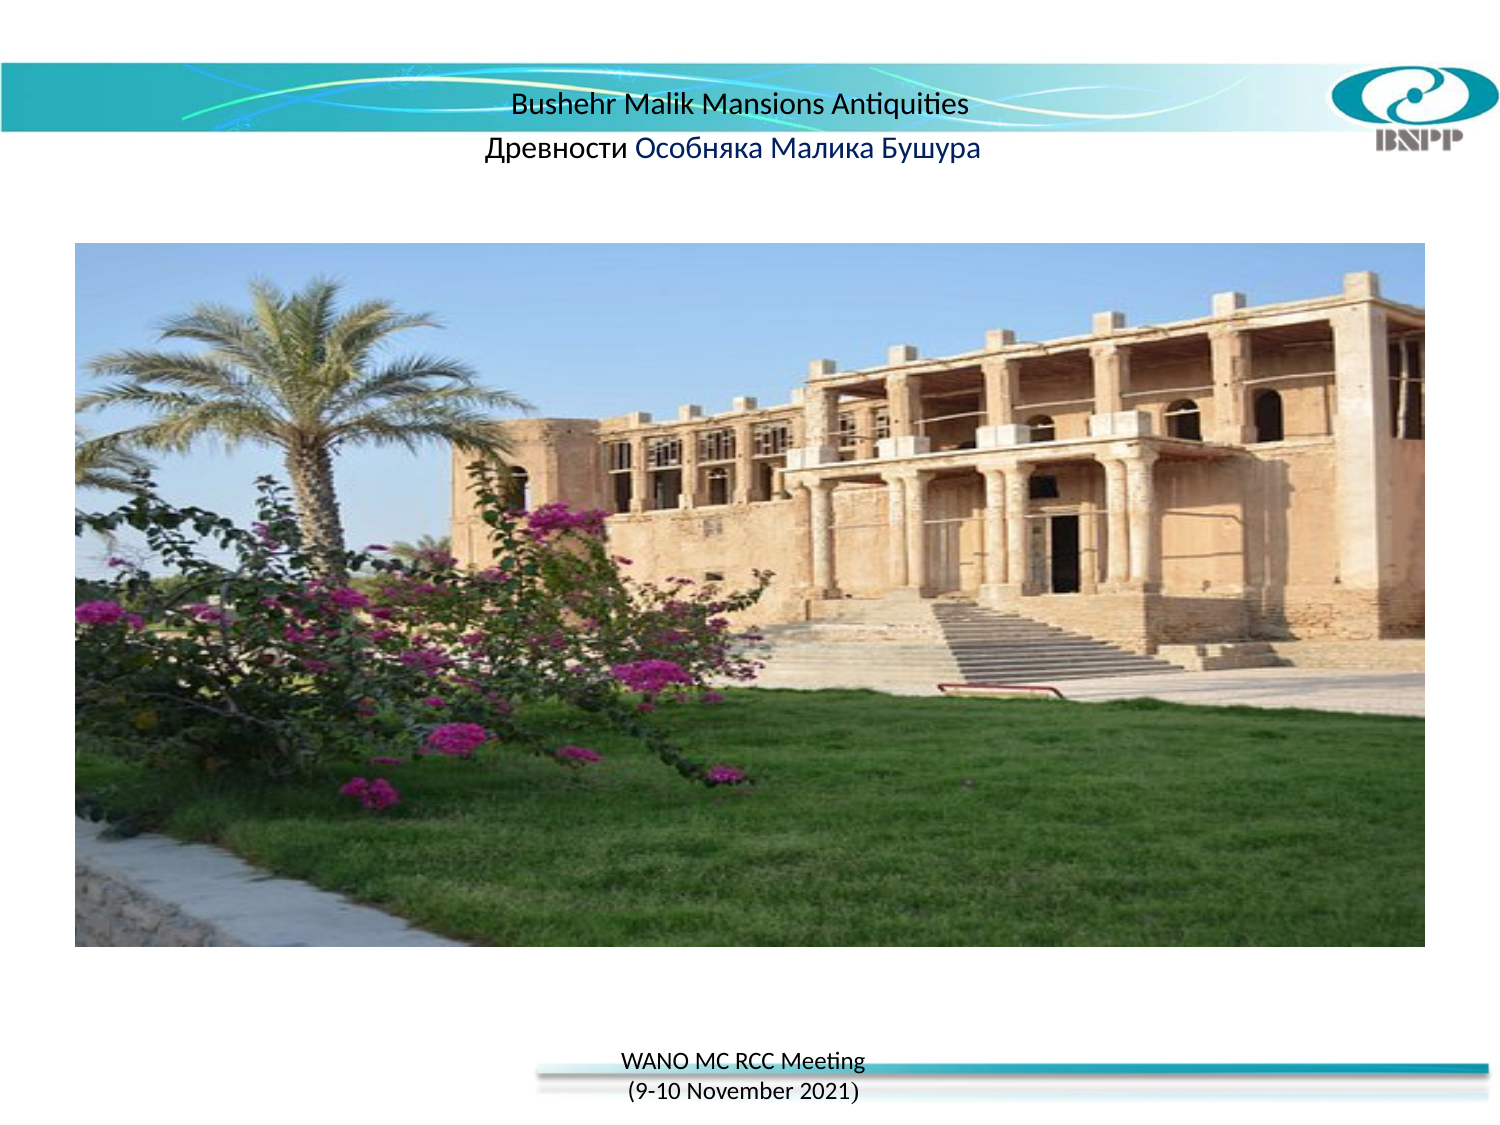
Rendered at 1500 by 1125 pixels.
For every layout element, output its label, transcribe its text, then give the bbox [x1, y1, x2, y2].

text_box WANO MC RCC Meeting (9-10 November 2021) [505, 1024, 981, 1125]
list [74, 243, 1426, 947]
picture [0, 0, 1500, 1125]
title Bushehr Malik Mansions Antiquities Древности Особняка Малика Бушура [301, 42, 1166, 173]
